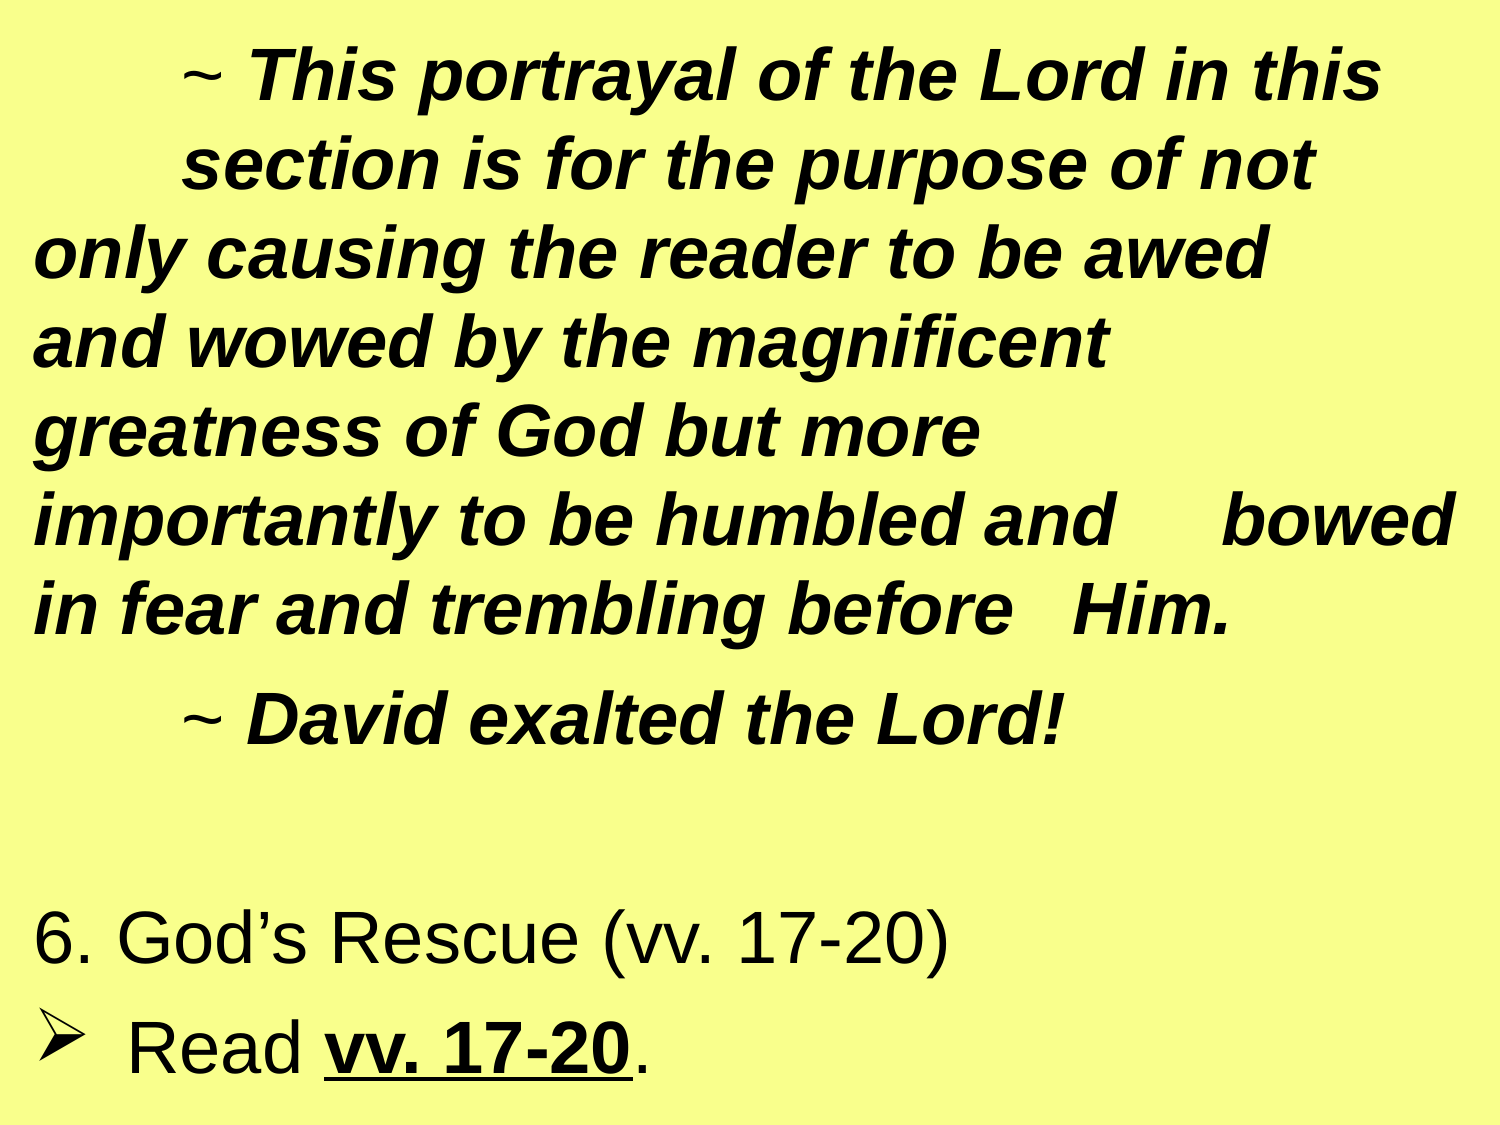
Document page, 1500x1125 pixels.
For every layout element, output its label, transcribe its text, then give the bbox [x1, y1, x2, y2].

subtitle ~ This portrayal of the Lord in this section is for the purpose of not only causing the reader to be awed and wowed by the magnificent greatness of God but more importantly to be humbled and bowed in fear and trembling before Him. ~ David exalted the Lord! 6. God’s Rescue (vv. 17-20) Read vv. 17-20. [18, 18, 1482, 1108]
